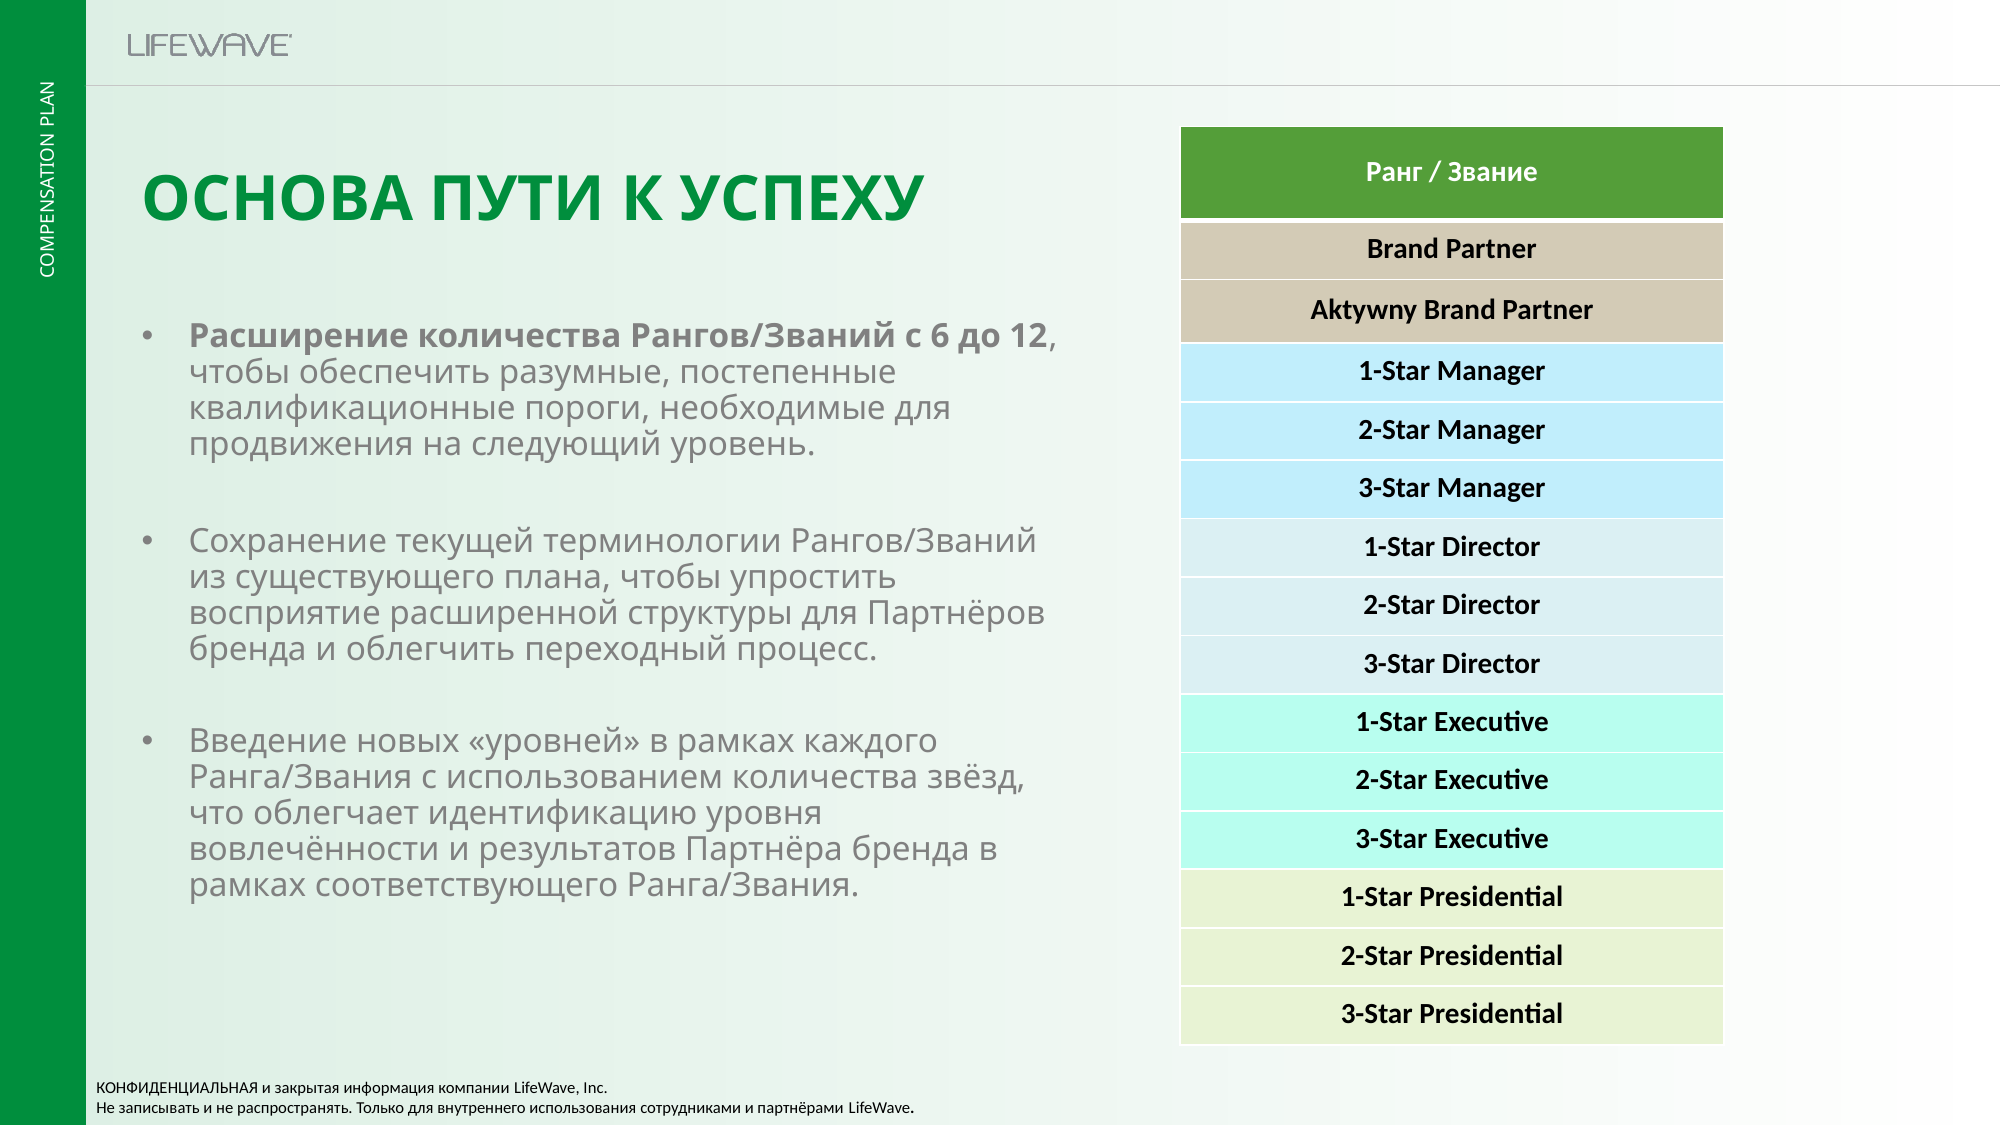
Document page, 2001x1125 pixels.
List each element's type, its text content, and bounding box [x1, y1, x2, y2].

table_cell 2-Star Manager [1181, 403, 1723, 459]
picture [126, 33, 292, 57]
table_cell 1-Star Manager [1181, 344, 1723, 401]
table_cell 2-Star Executive [1181, 753, 1723, 810]
table_cell 3-Star Presidential [1181, 987, 1723, 1044]
text_box КОНФИДЕНЦИАЛЬНАЯ и закрытая информация компании LifeWave, Inc. Не записывать и не распространять. Только для внутреннего использования сотрудниками и партнёрами LifeWave. [81, 1069, 986, 1125]
table_cell Aktywny Brand Partner [1181, 280, 1723, 342]
table_header Ранг / Звание [1181, 127, 1723, 218]
list Расширение количества Рангов/Званий с 6 до 12, чтобы обеспечить разумные, постепенные квалификационные пороги, необходимые для продвижения на следующий уровень. Сохранение текущей терминологии Рангов/Званий из существующего плана, чтобы упростить восприятие расширенной структуры для Партнёров бренда и облегчить переходный процесс. Введение новых «уровней» в рамках каждого Ранга/Звания с использованием количества звёзд, что облегчает идентификацию уровня вовлечённости и результатов Партнёра бренда в рамках соответствующего Ранга/Звания. [126, 311, 1073, 927]
table_cell 3-Star Director [1181, 636, 1723, 693]
table_cell 1-Star Executive [1181, 695, 1723, 752]
table_cell 2-Star Director [1181, 578, 1723, 635]
table_cell 3-Star Manager [1181, 461, 1723, 518]
table_cell 3-Star Executive [1181, 812, 1723, 868]
table_cell 1-Star Presidential [1181, 870, 1723, 927]
table_cell 2-Star Presidential [1181, 929, 1723, 985]
table_cell Brand Partner [1181, 223, 1723, 279]
list ОСНОВА ПУТИ К УСПЕХУ [126, 159, 1073, 233]
table_cell 1-Star Director [1181, 519, 1723, 576]
